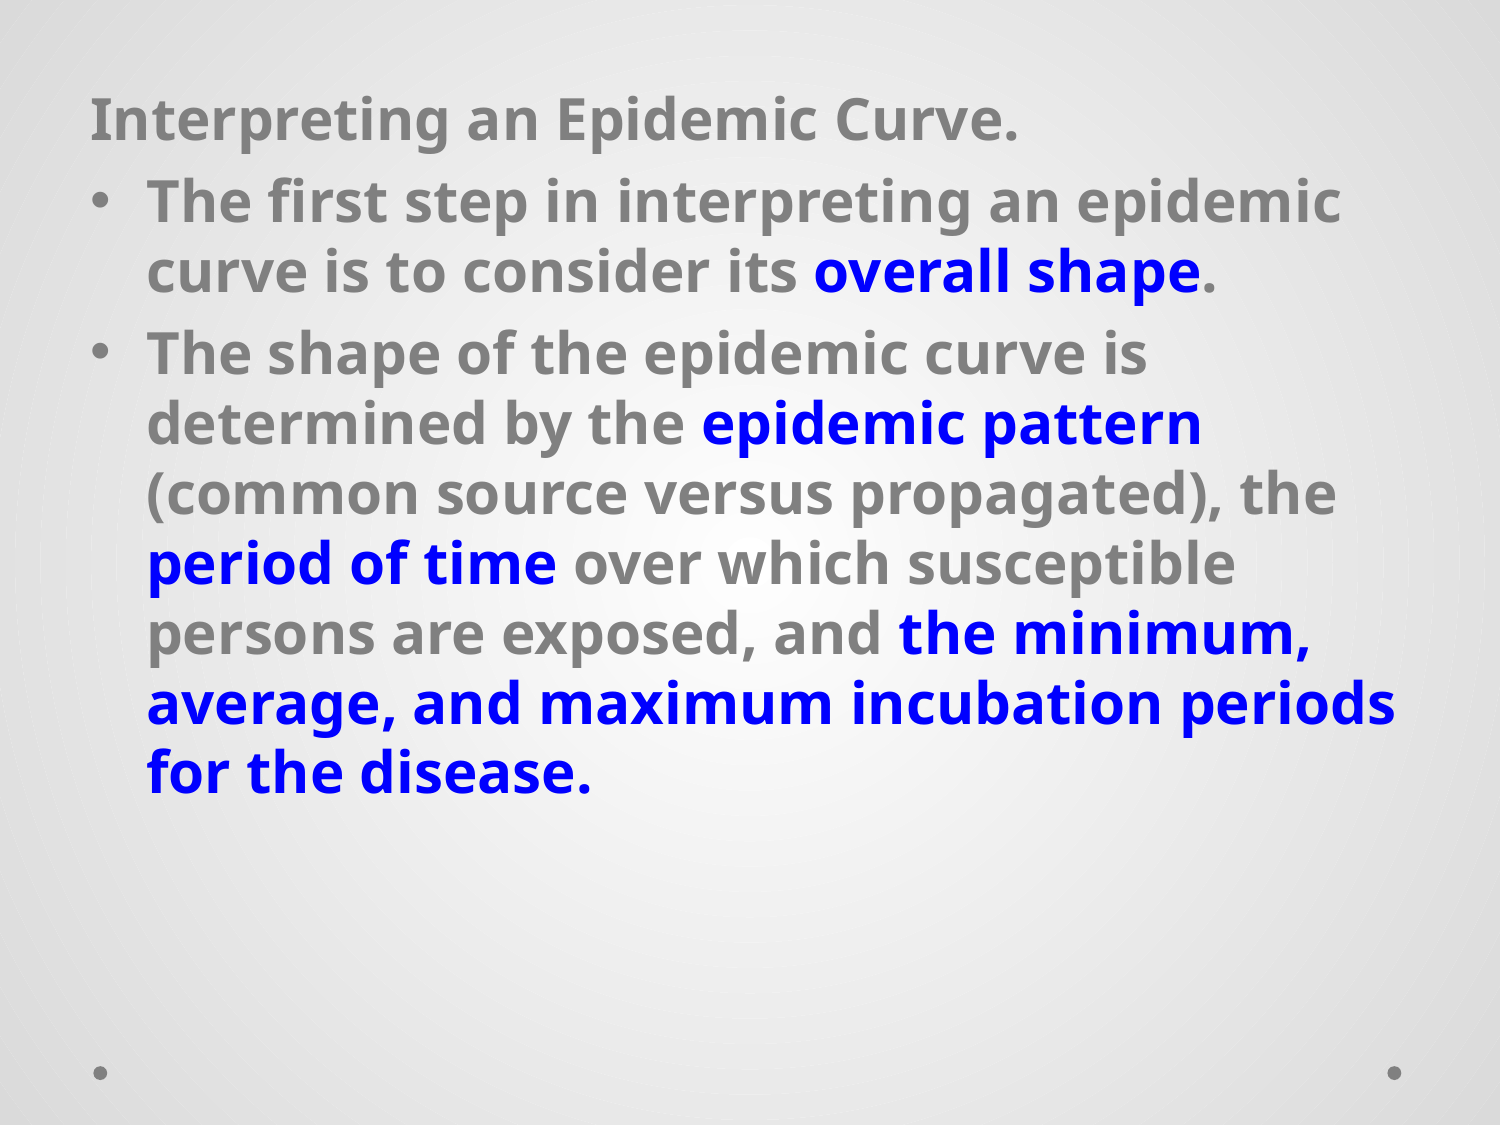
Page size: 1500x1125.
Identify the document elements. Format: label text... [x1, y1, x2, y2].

list Interpreting an Epidemic Curve. The first step in interpreting an epidemic curve is to consider its overall shape. The shape of the epidemic curve is determined by the epidemic pattern (common source versus propagated), the period of time over which susceptible persons are exposed, and the minimum, average, and maximum incubation periods for the disease. [75, 75, 1425, 1005]
